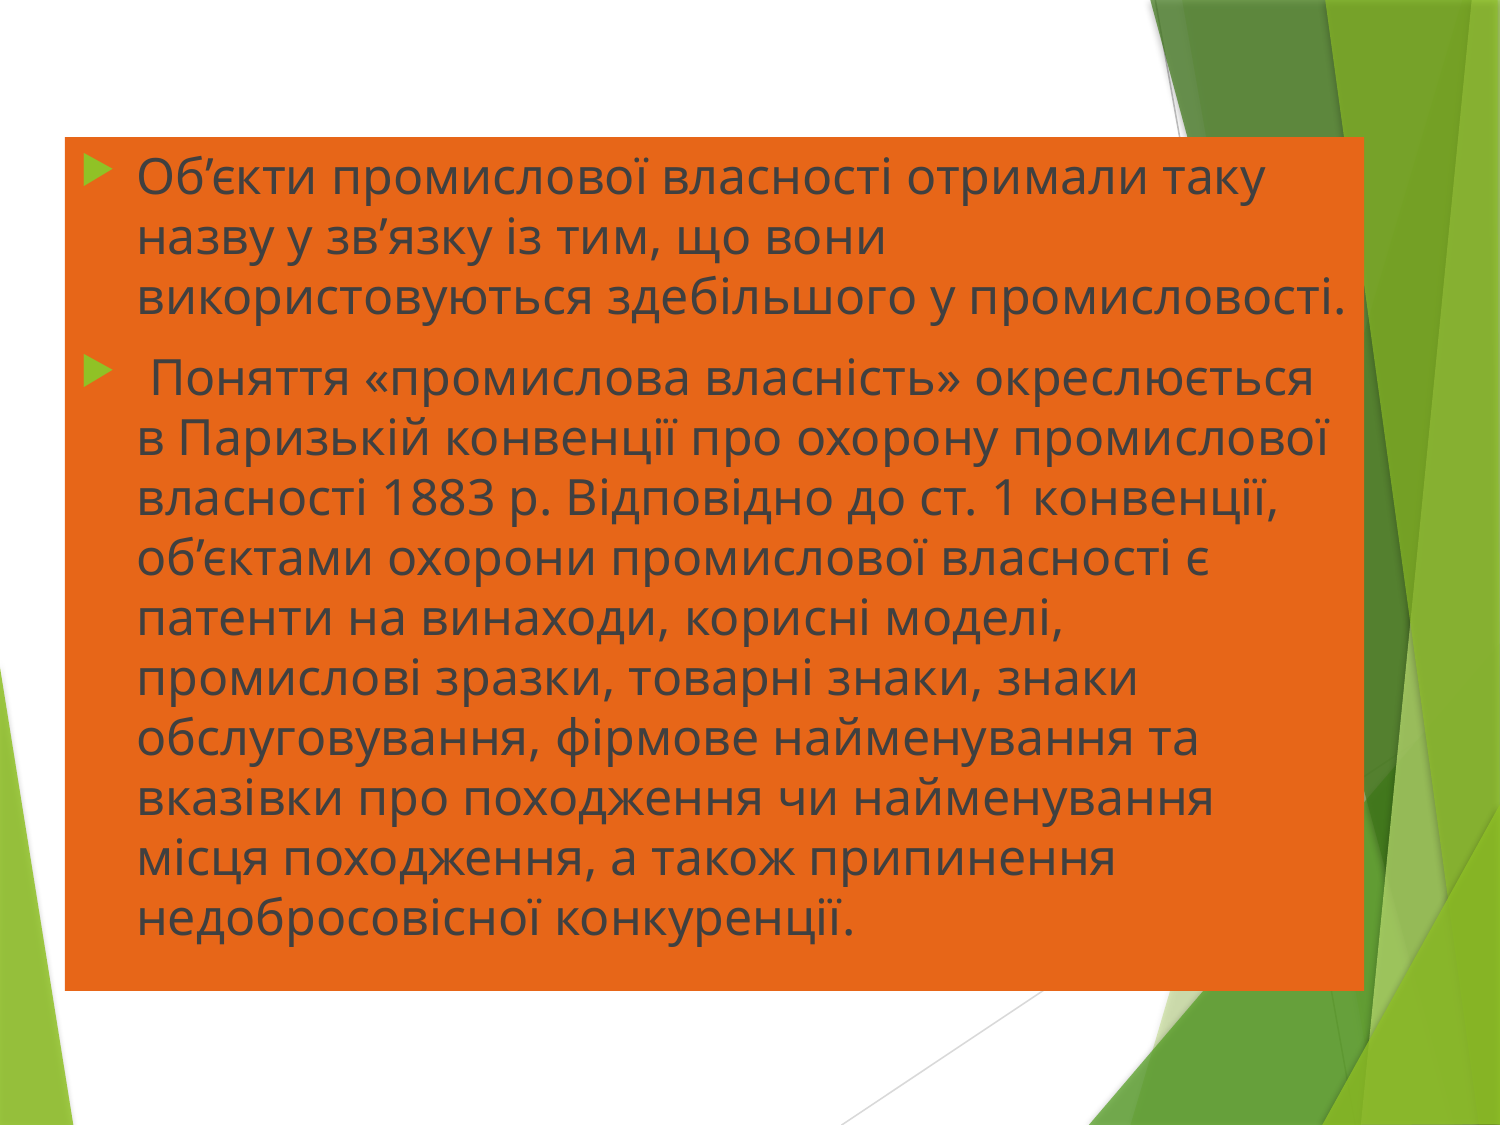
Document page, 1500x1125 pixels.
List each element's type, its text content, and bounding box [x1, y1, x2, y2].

list Об’єкти промислової власності отримали таку назву у зв’язку із тим, що вони використовуються здебільшого у промисловості. Поняття «промислова власність» окреслюється в Паризькій конвенції про охорону промислової власності 1883 р. Відповідно до ст. 1 конвенції, об’єктами охорони промислової власності є патенти на винаходи, корисні моделі, промислові зразки, товарні знаки, знаки обслуговування, фірмове найменування та вказівки про походження чи найменування місця походження, а також припинення недобросовісної конкуренції. [64, 137, 1365, 991]
